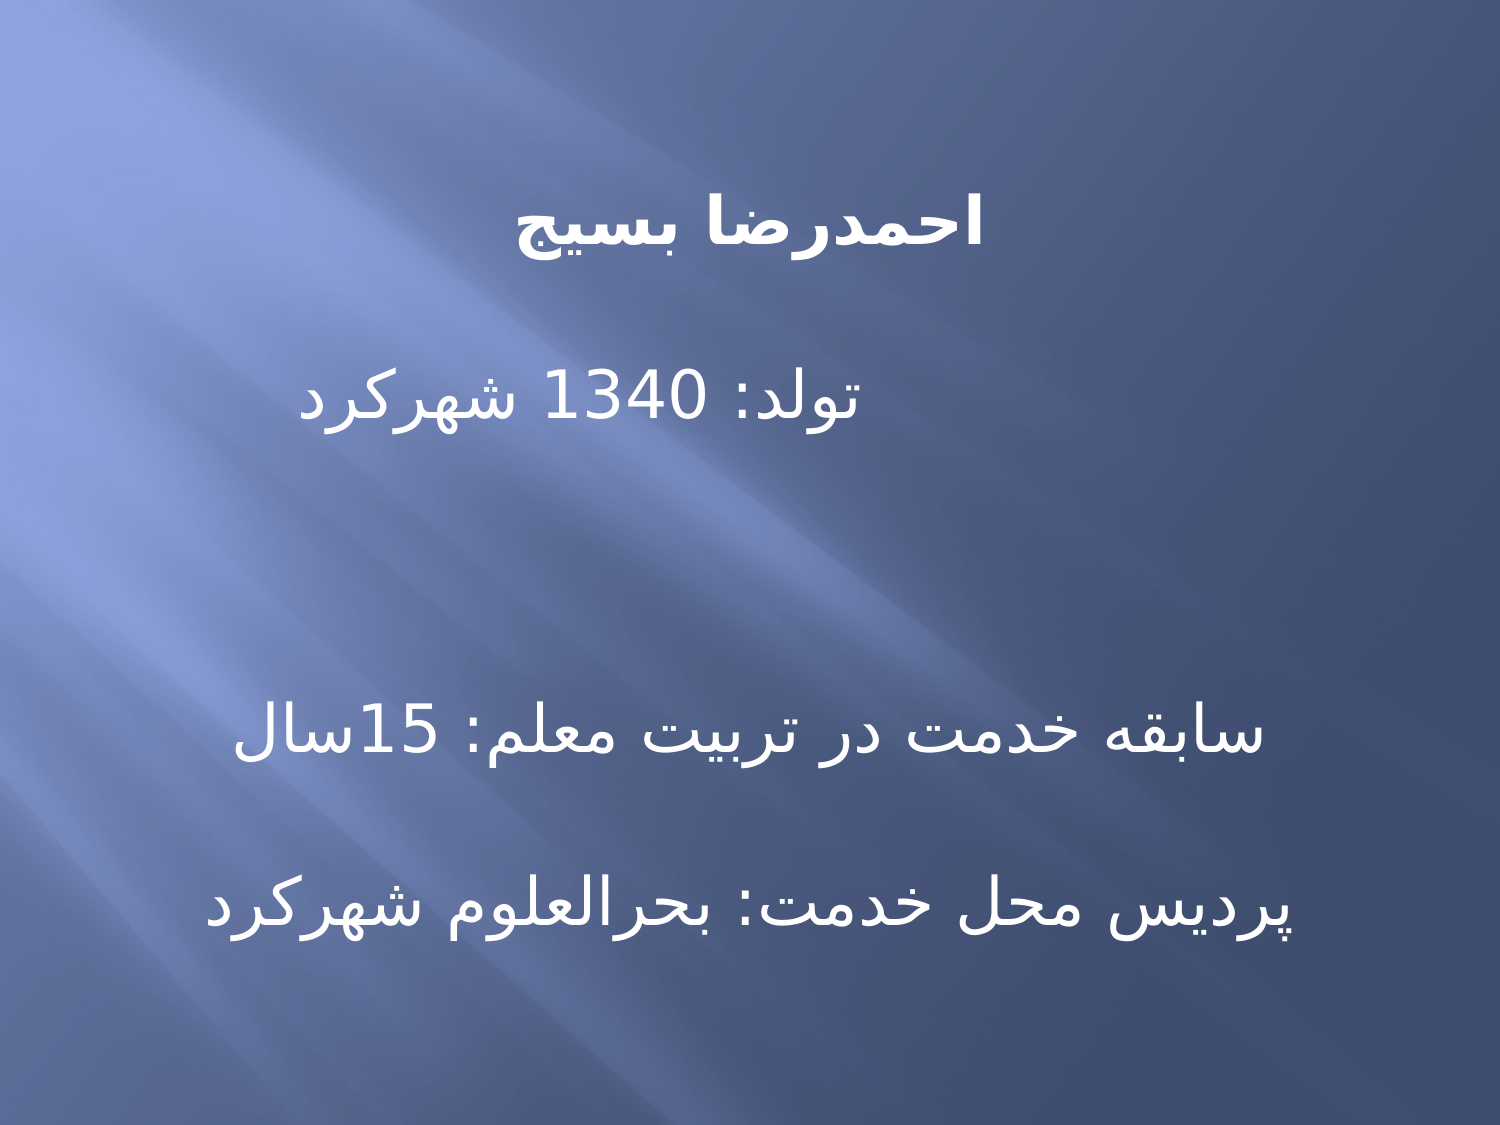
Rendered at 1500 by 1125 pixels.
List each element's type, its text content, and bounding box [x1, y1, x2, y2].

text_box احمدرضا بسیج تولد: 1340 شهرکرد سابقه خدمت در تربیت معلم: 15سال پردیس محل خدمت: بحرالعلوم شهرکرد [74, 90, 1425, 1035]
